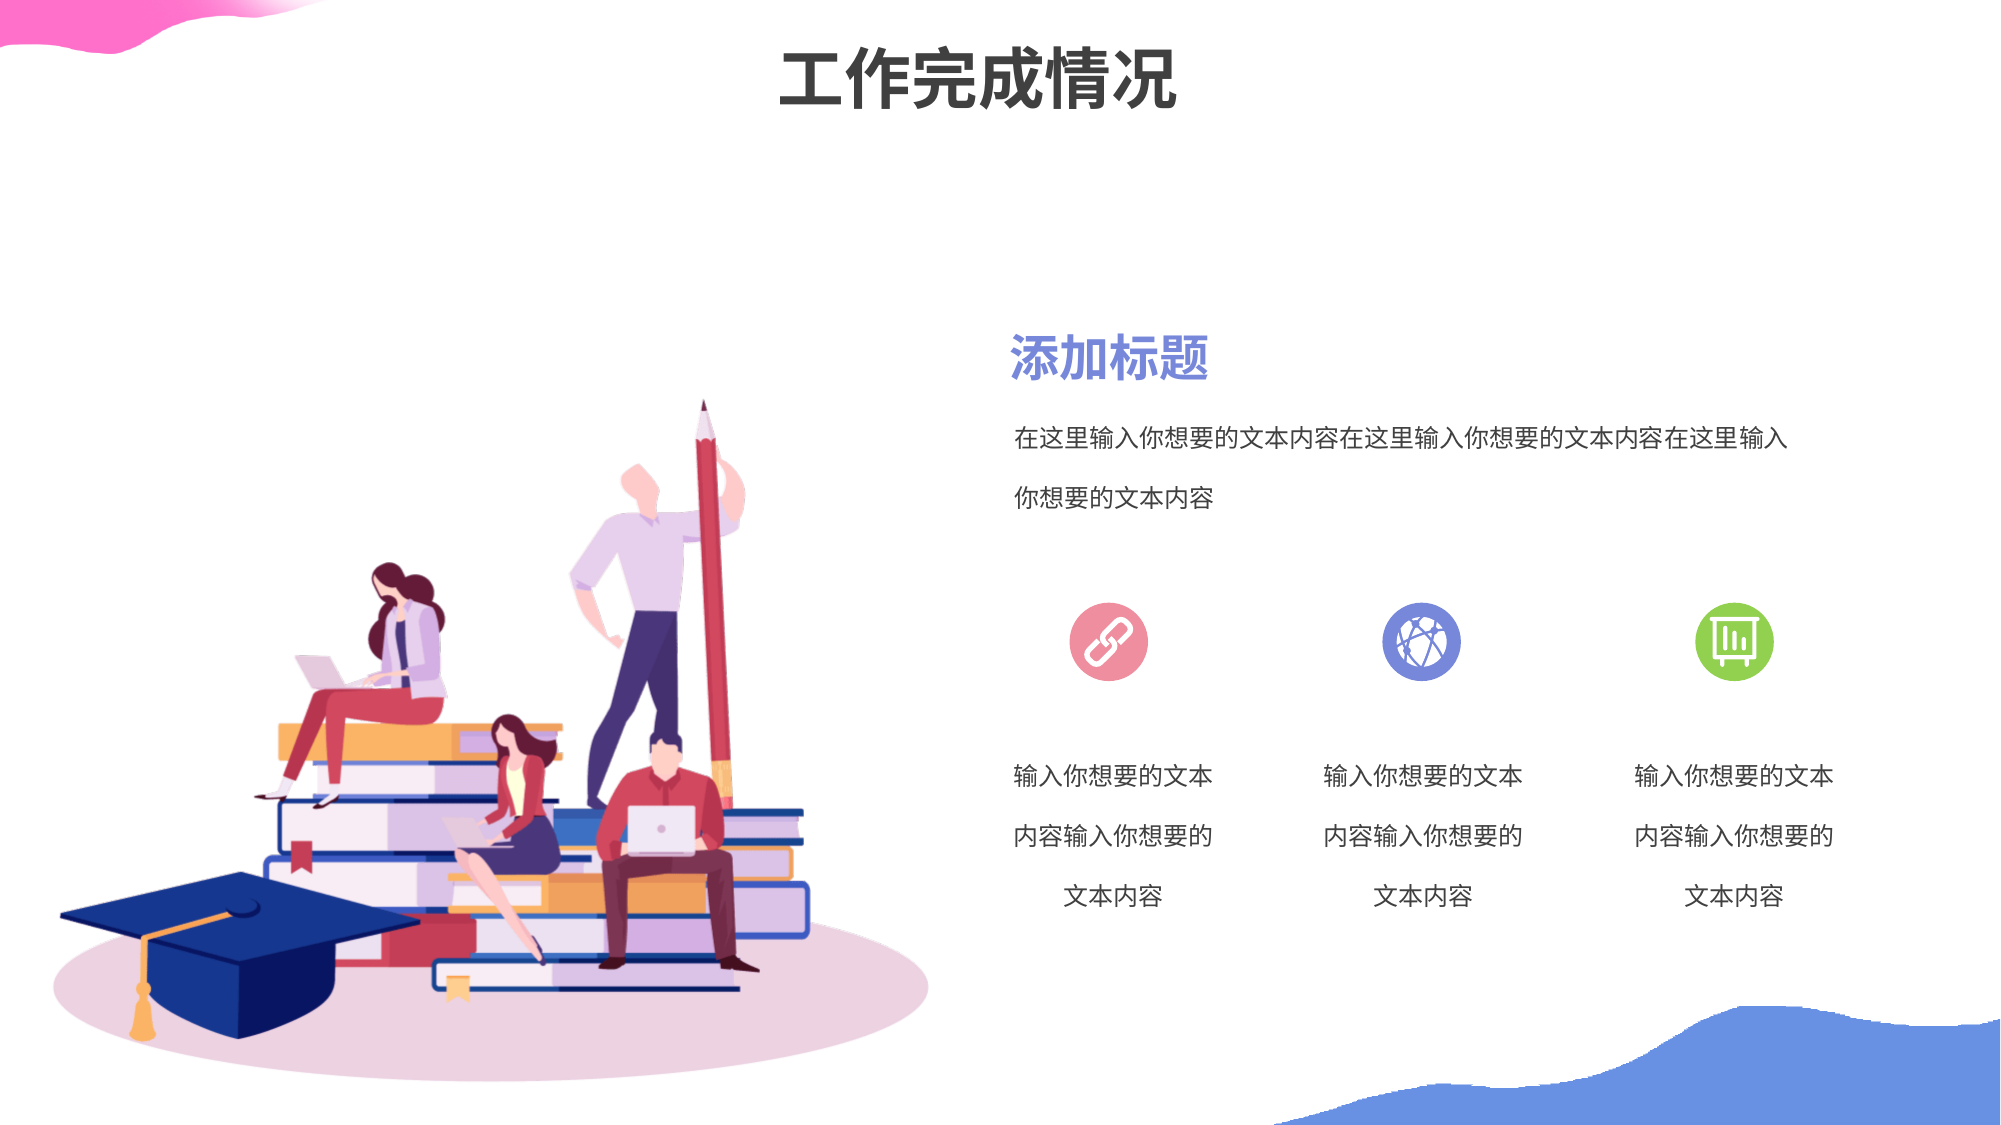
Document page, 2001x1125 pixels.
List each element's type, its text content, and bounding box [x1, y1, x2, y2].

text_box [1695, 602, 1774, 682]
text_box 输入你想要的文本内容输入你想要的文本内容 [1300, 723, 1548, 918]
text_box 在这里输入你想要的文本内容在这里输入你想要的文本内容在这里输入你想要的文本内容 [999, 385, 1806, 520]
text_box 输入你想要的文本内容输入你想要的文本内容 [990, 723, 1237, 918]
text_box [1069, 602, 1149, 682]
text_box 输入你想要的文本内容输入你想要的文本内容 [1611, 723, 1858, 918]
picture [0, 0, 2001, 1125]
text_box 添加标题 [994, 319, 1287, 394]
text_box 工作完成情况 [763, 29, 1237, 125]
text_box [1382, 602, 1461, 682]
